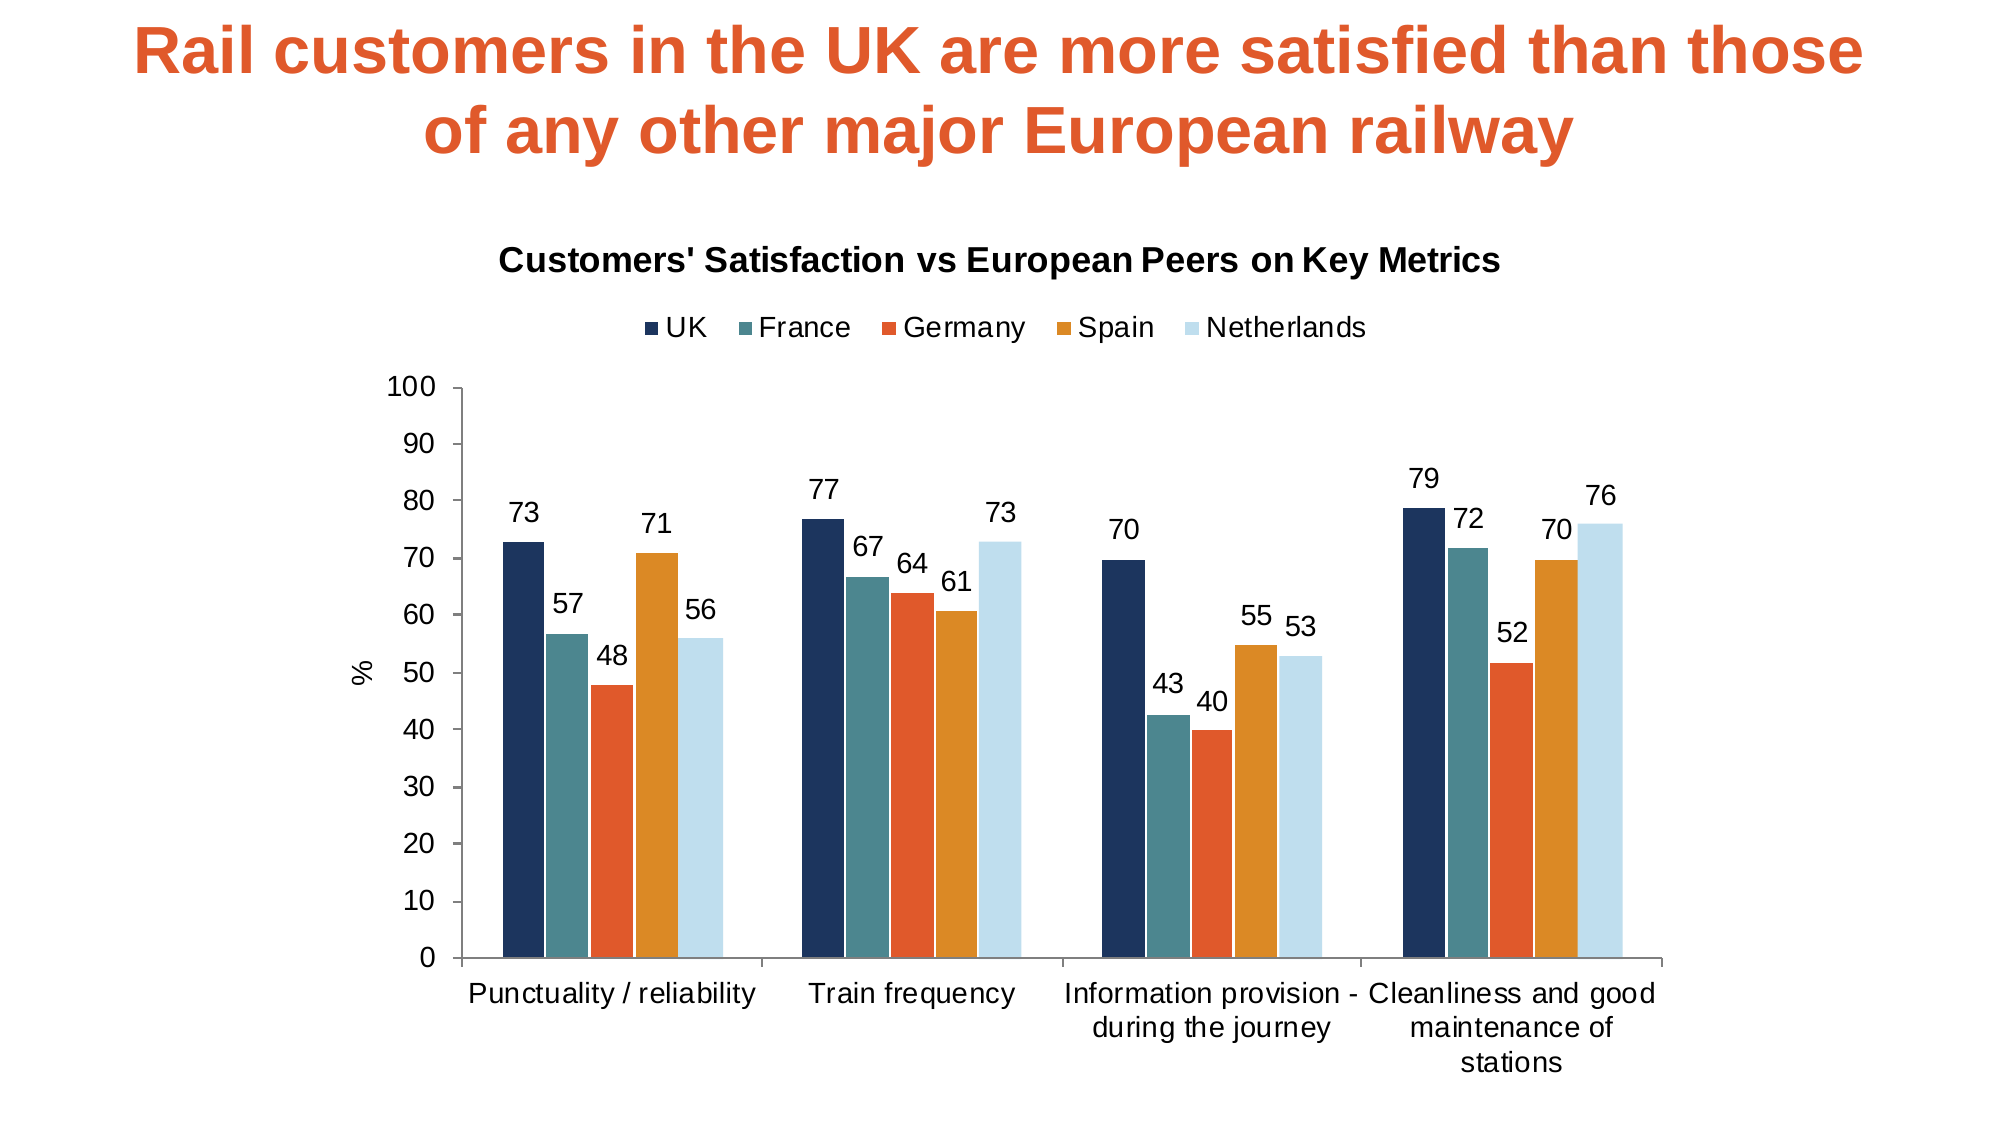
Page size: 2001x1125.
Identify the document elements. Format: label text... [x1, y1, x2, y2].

text_box [0, 0, 2000, 238]
picture [0, 215, 2000, 1125]
text_box Rail customers in the UK are more satisfied than those of any other major European railway [100, 0, 1900, 175]
